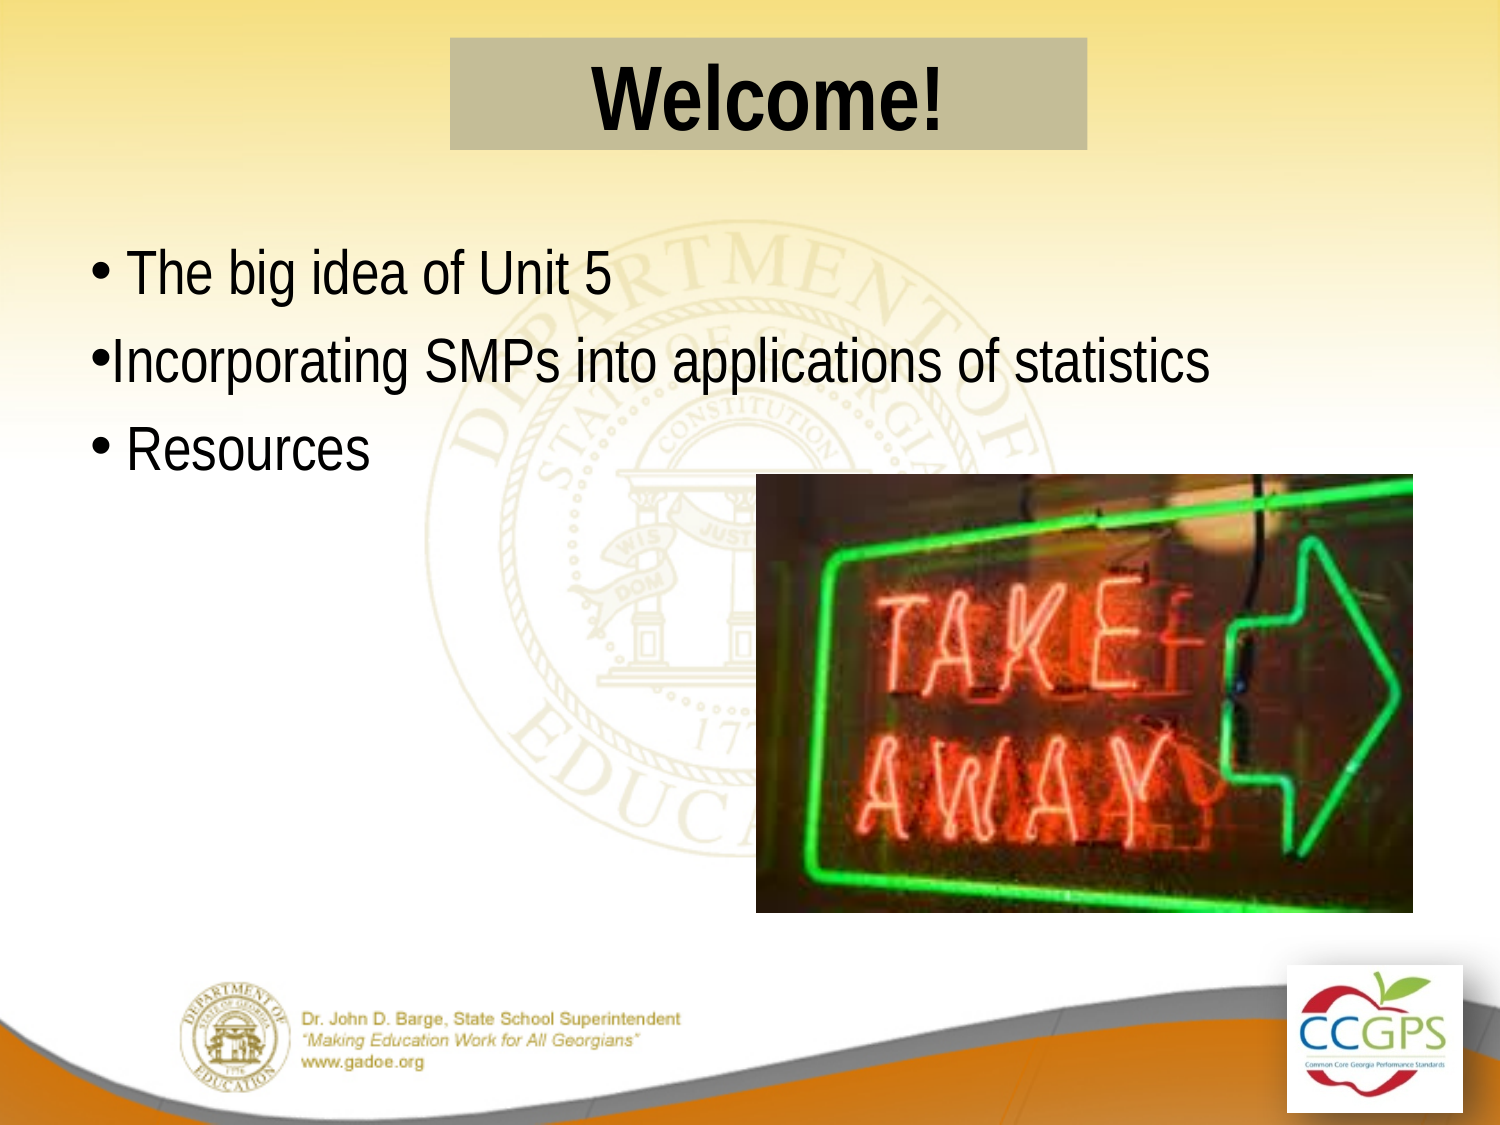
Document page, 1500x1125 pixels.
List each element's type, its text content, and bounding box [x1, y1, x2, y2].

title Welcome! [449, 37, 1088, 151]
subtitle The big idea of Unit 5 Incorporating SMPs into applications of statistics Resources [0, 224, 1463, 613]
picture [0, 0, 1500, 1125]
